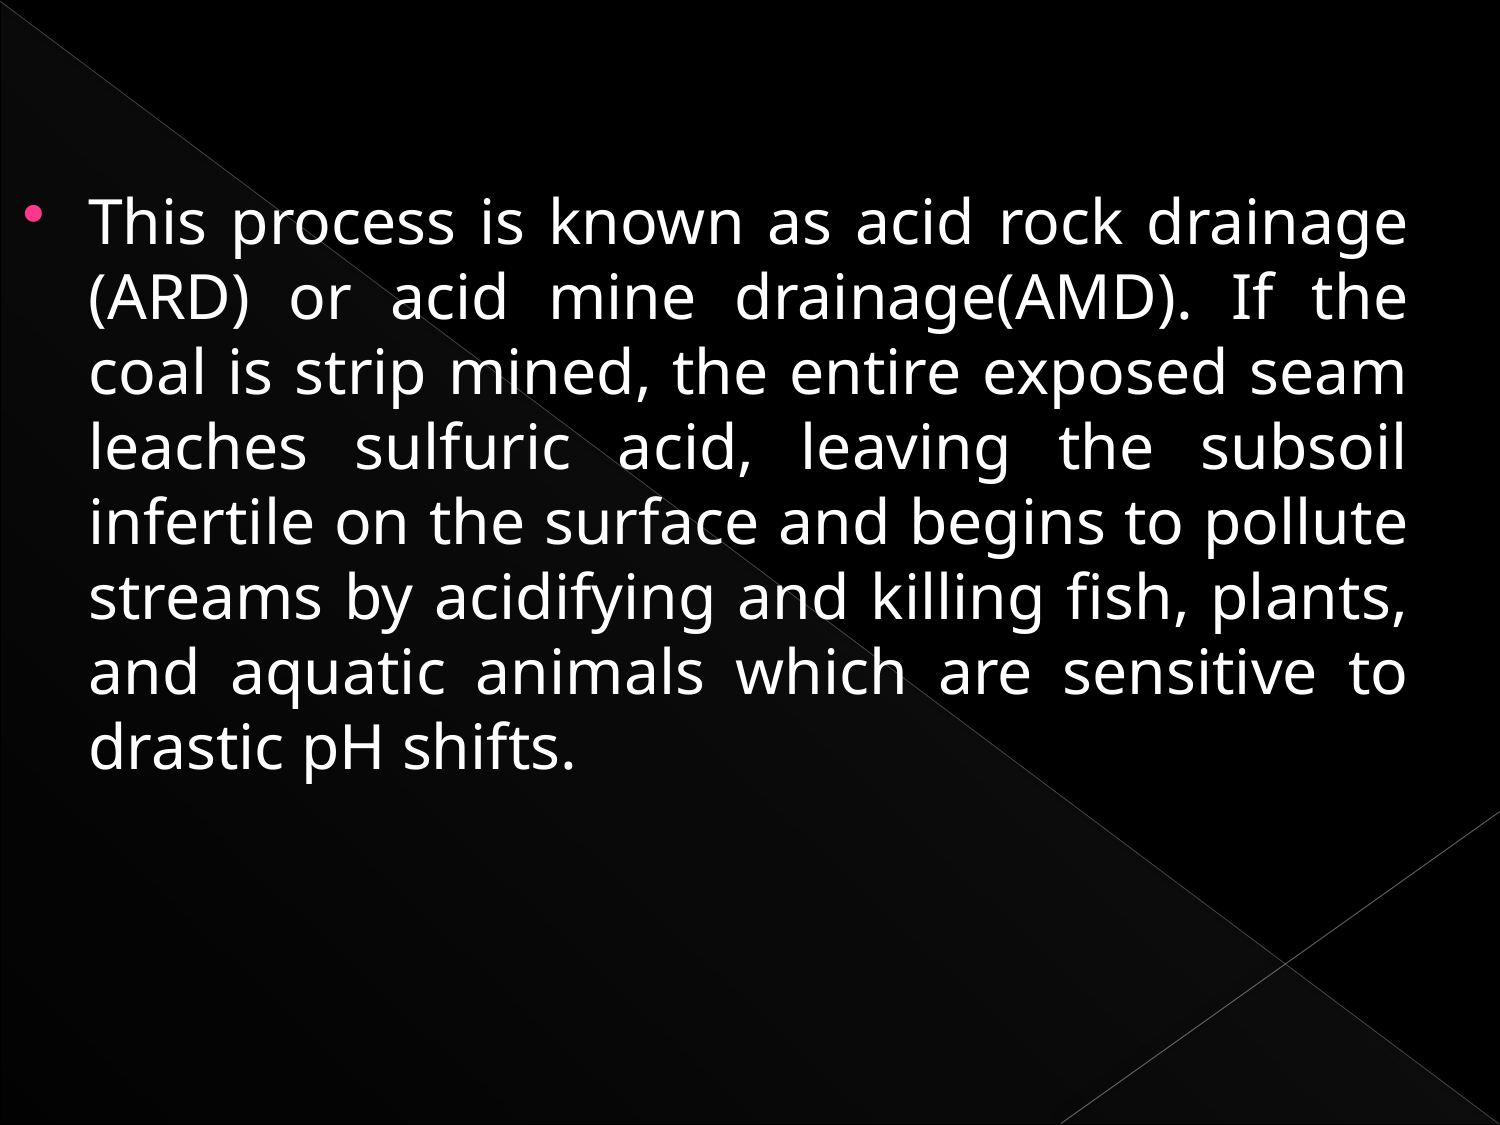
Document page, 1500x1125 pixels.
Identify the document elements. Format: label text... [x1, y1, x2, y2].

list This process is known as acid rock drainage (ARD) or acid mine drainage(AMD). If the coal is strip mined, the entire exposed seam leaches sulfuric acid, leaving the subsoil infertile on the surface and begins to pollute streams by acidifying and killing fish, plants, and aquatic animals which are sensitive to drastic pH shifts. [0, 174, 1425, 963]
